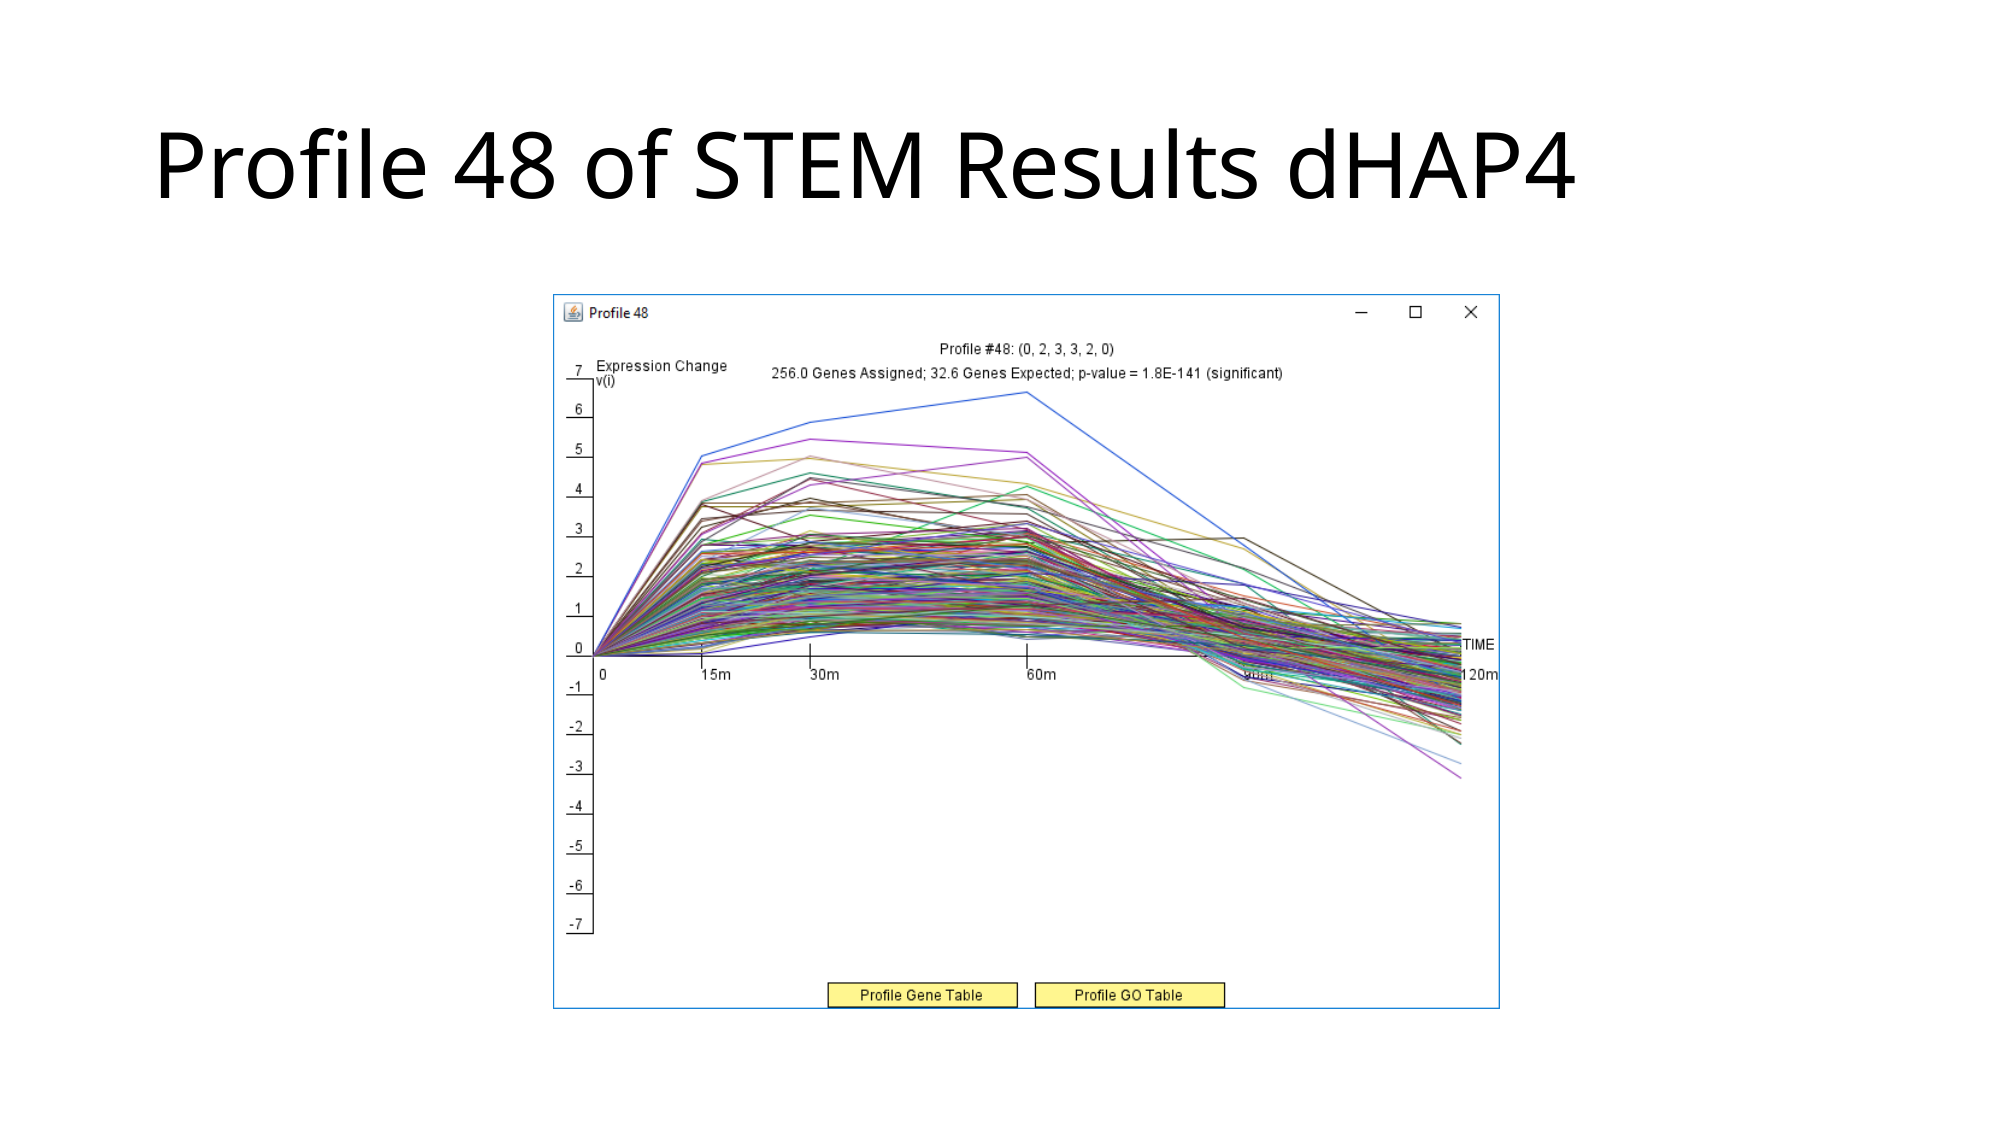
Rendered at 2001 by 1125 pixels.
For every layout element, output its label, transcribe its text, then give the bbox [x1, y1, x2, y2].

title Profile 48 of STEM Results dHAP4 [137, 59, 1863, 278]
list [553, 294, 1500, 1009]
